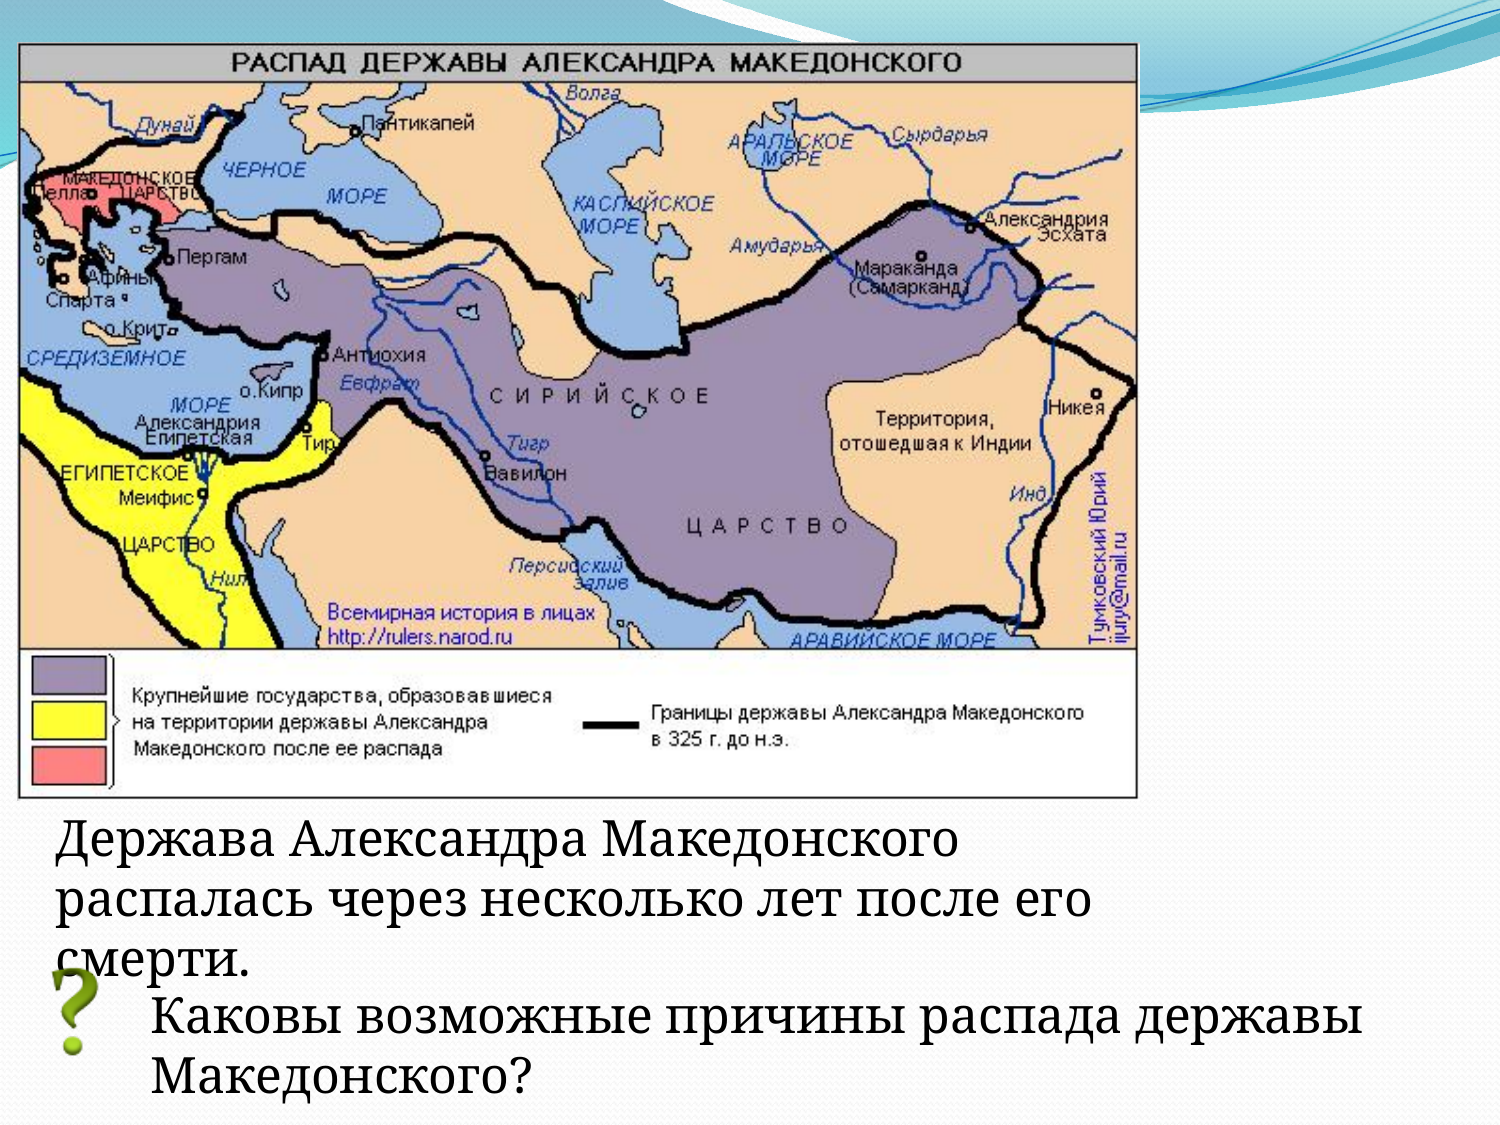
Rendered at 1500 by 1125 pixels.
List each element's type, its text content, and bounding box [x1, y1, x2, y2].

text_box Держава Александра Македонского распалась через несколько лет после его смерти. [41, 798, 1199, 976]
text_box Каковы возможные причины распада державы Македонского? [135, 976, 1424, 1111]
picture [0, 155, 12, 168]
picture [0, 0, 1498, 801]
picture [1144, 11, 1498, 168]
picture [0, 897, 178, 1097]
